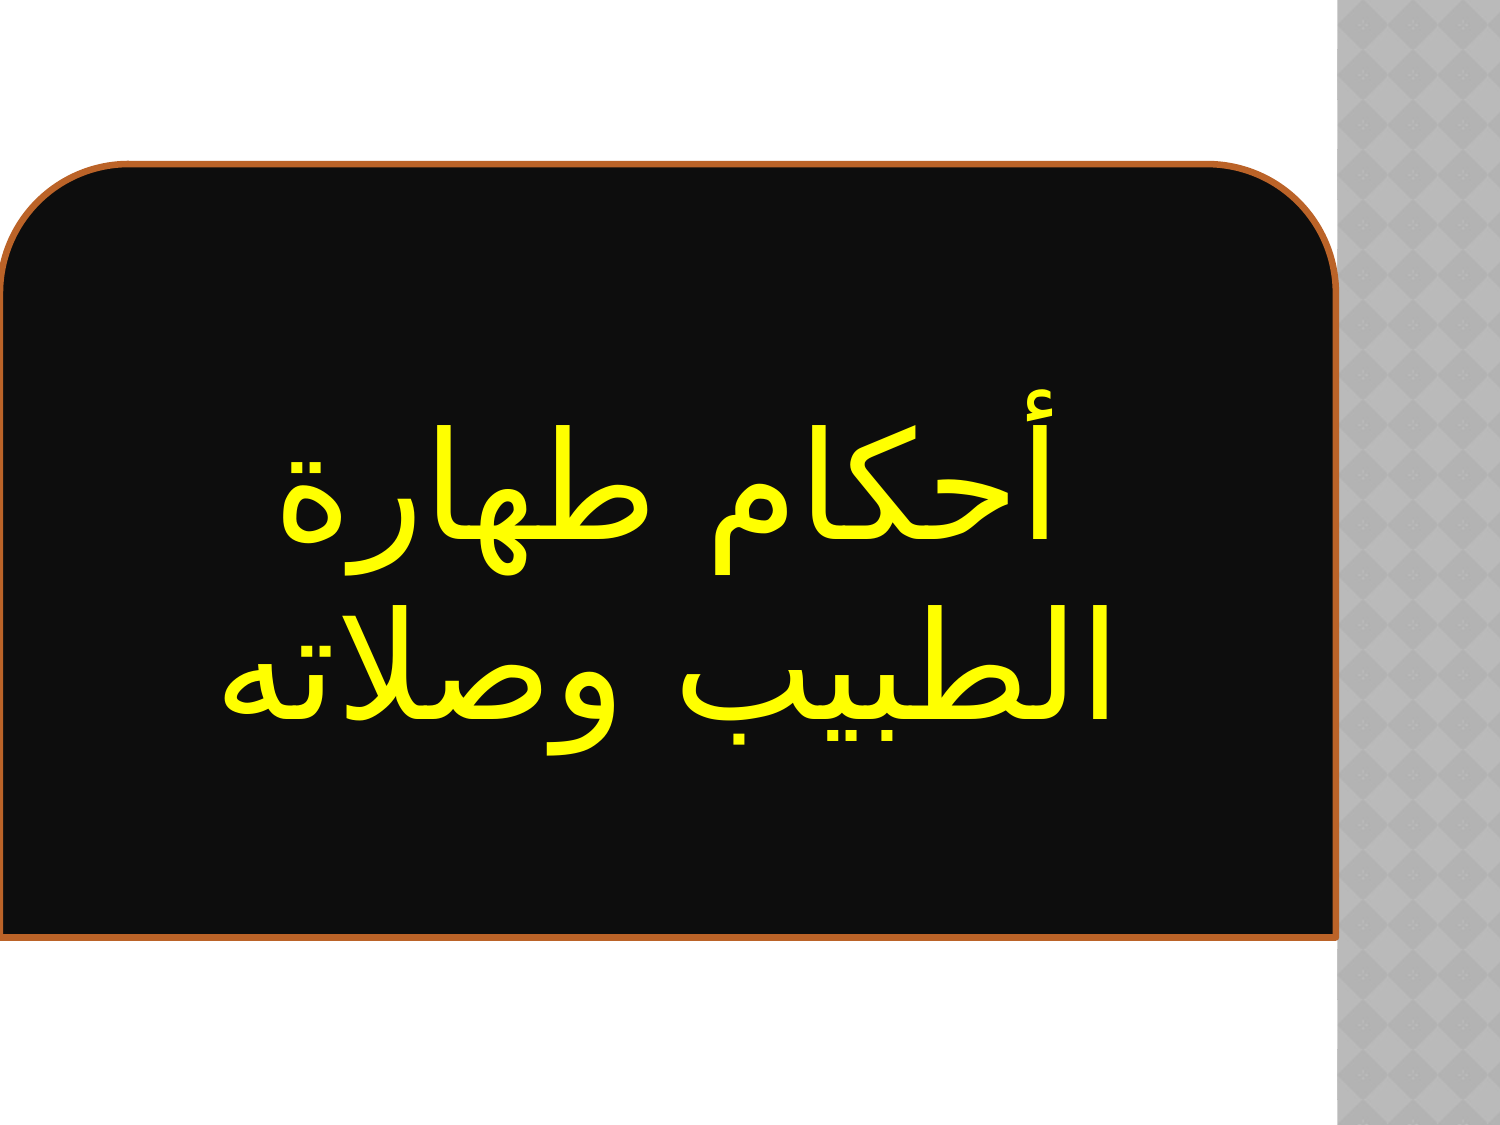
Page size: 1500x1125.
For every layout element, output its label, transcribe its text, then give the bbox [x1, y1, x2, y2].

text_box أحكام طهارة الطبيب وصلاته [0, 160, 1340, 941]
